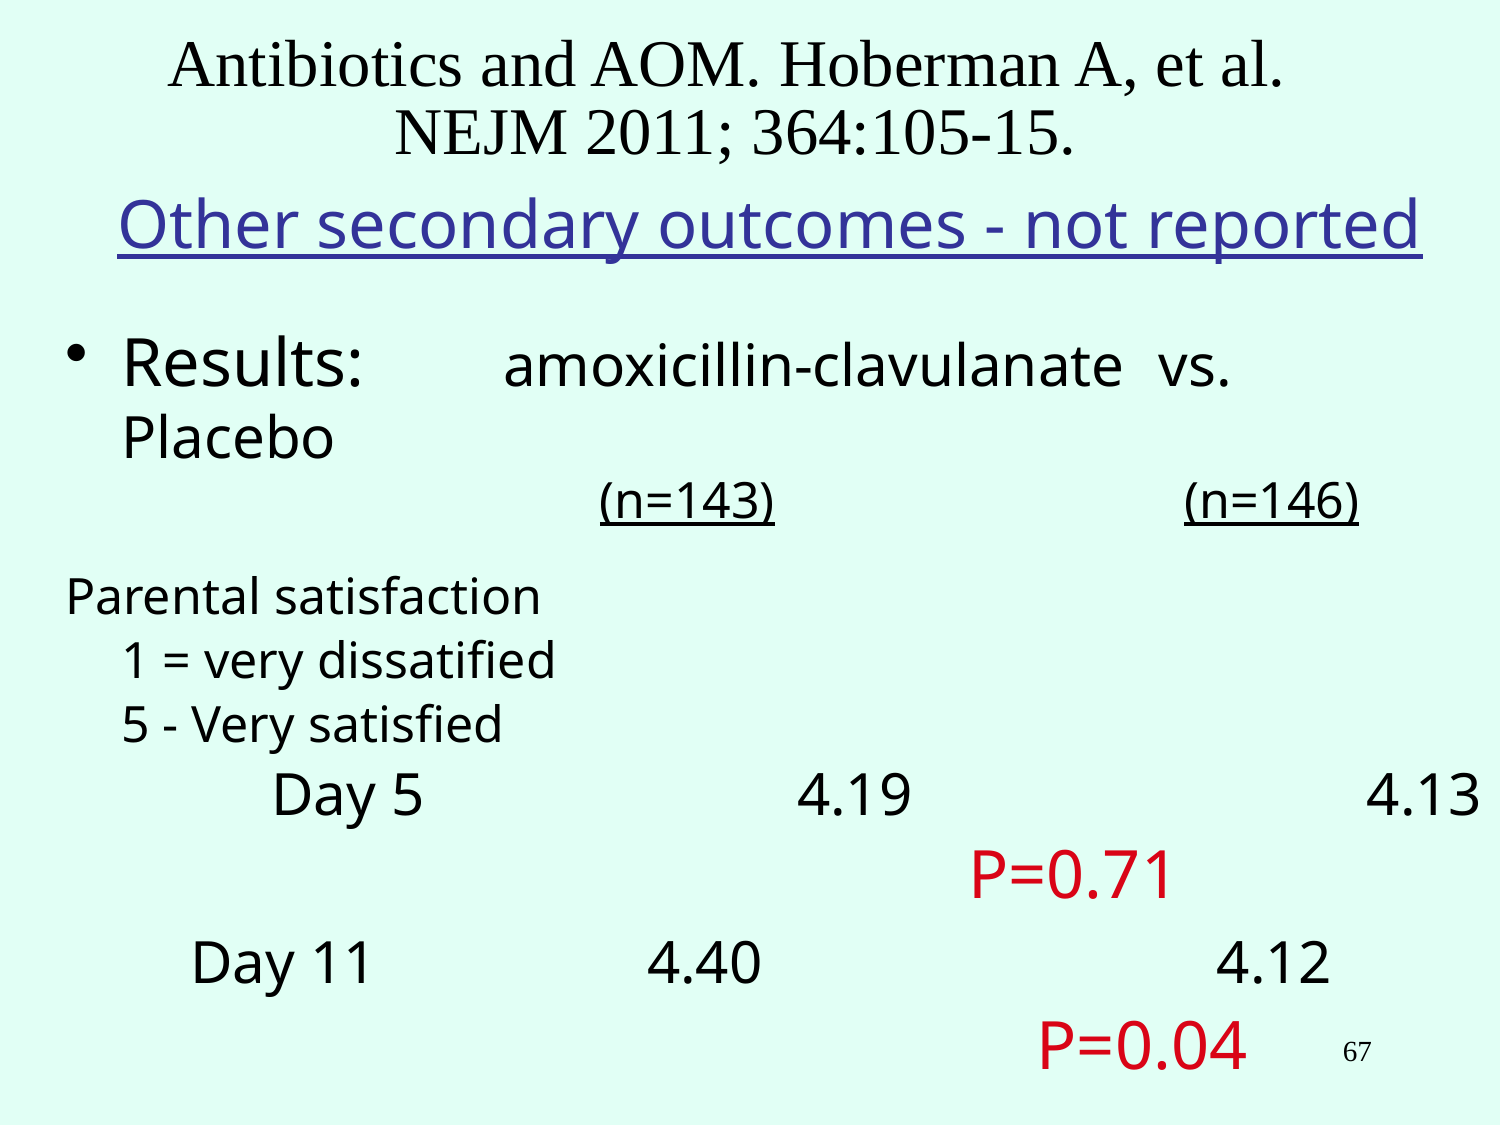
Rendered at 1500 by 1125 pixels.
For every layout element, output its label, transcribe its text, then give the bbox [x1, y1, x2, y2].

list Results: amoxicillin-clavulanate vs. Placebo (n=143) (n=146) Parental satisfaction 1 = very dissatified 5 - Very satisfied Day 5 4.19 4.13 P=0.71 Day 11 4.40 4.12 P=0.04 [50, 312, 1500, 1125]
text_box Other secondary outcomes - not reported [102, 174, 1438, 270]
text_box Antibiotics and AOM. Hoberman A, et al. NEJM 2011; 364:105-15. [152, 24, 1319, 174]
